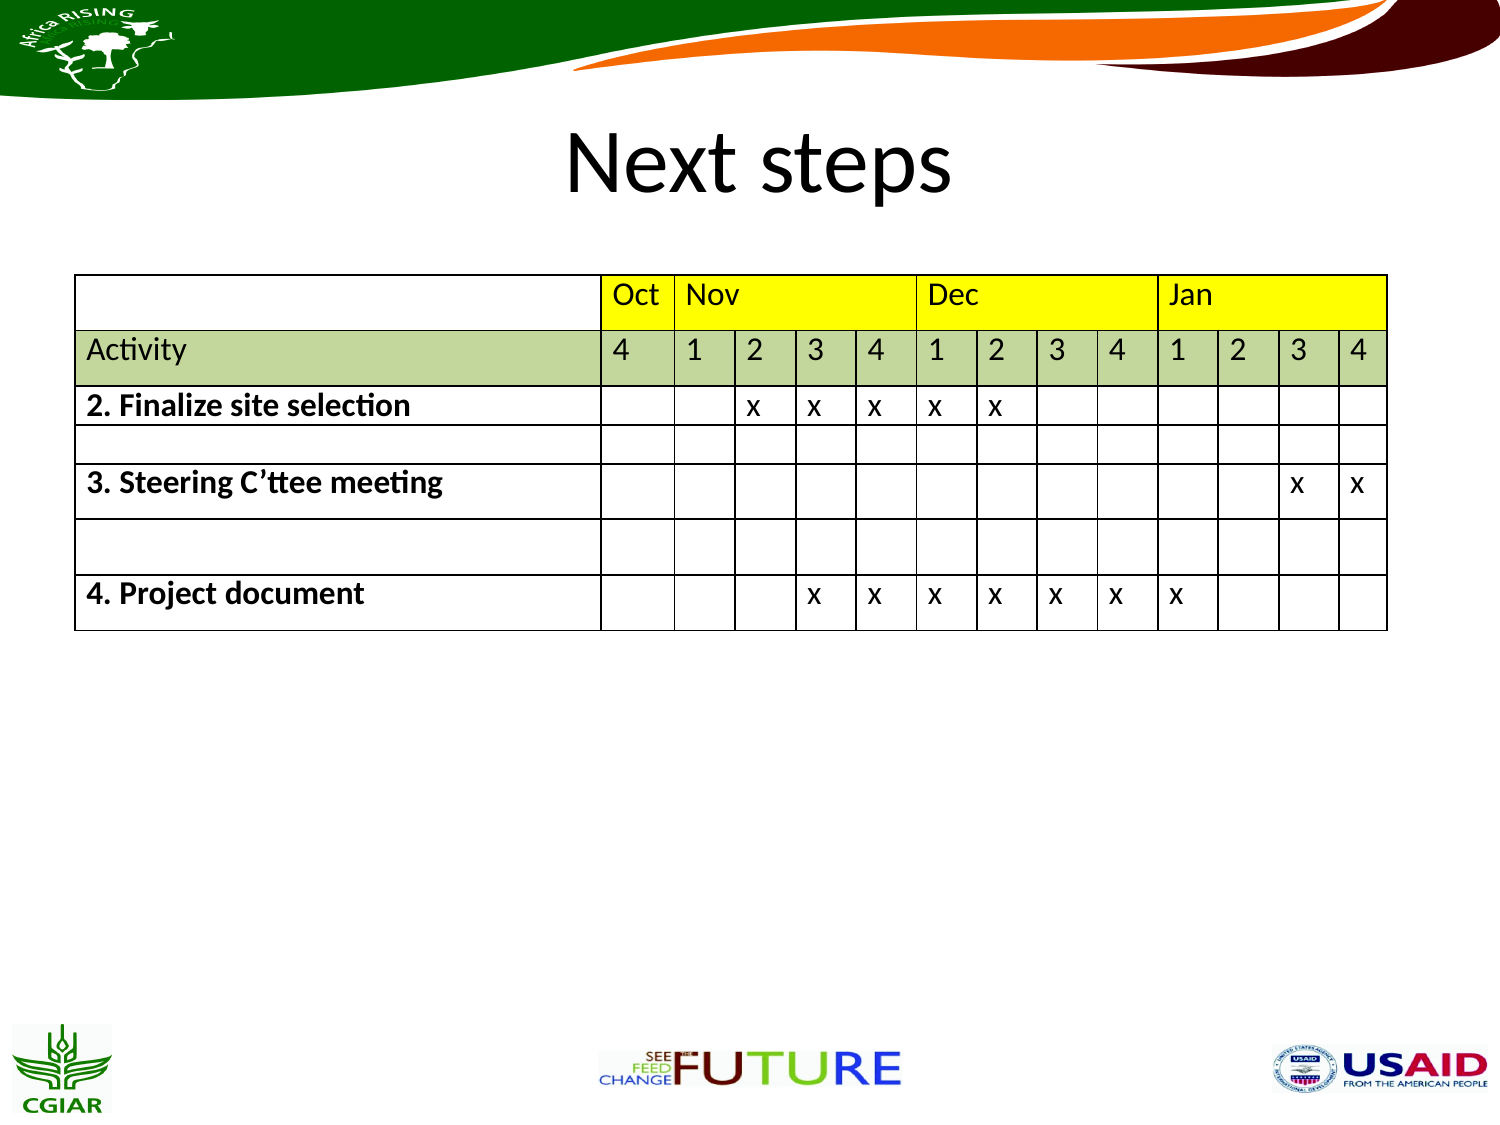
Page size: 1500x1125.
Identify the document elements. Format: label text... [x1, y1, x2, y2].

table_cell [1280, 576, 1338, 630]
table_cell [917, 520, 976, 574]
table_cell [602, 520, 674, 574]
table_cell 2 [1219, 331, 1278, 385]
table_cell [675, 426, 734, 463]
table_cell [602, 426, 674, 463]
table_header Nov [675, 276, 916, 330]
table_cell [1038, 520, 1097, 574]
table_cell 4 [857, 331, 916, 385]
table_cell [675, 576, 734, 630]
table_cell [736, 426, 795, 463]
table_cell x [1098, 576, 1157, 630]
table_cell [1038, 387, 1097, 424]
table_cell 4. Project document [76, 576, 600, 630]
table_cell [857, 426, 916, 463]
table_cell [797, 465, 855, 518]
table_header Dec [917, 276, 1157, 330]
table_cell x [1280, 465, 1338, 518]
table_cell 2 [736, 331, 795, 385]
table_cell [1280, 426, 1338, 463]
table_cell [1098, 387, 1157, 424]
table_cell [1340, 576, 1386, 630]
table_cell 4 [602, 331, 674, 385]
table_cell [1219, 465, 1278, 518]
table_cell [1219, 387, 1278, 424]
table_cell [917, 426, 976, 463]
table_cell 3 [1038, 331, 1097, 385]
table_cell x [978, 387, 1036, 424]
table_cell 3 [797, 331, 855, 385]
table_cell x [917, 576, 976, 630]
table_cell [1340, 387, 1386, 424]
table_cell 2 [978, 331, 1036, 385]
table_cell [857, 520, 916, 574]
table_header Oct [602, 276, 674, 330]
table_cell [1340, 426, 1386, 463]
text_box Next steps [0, 108, 1500, 213]
table_cell x [1038, 576, 1097, 630]
table_cell [1340, 520, 1386, 574]
table_cell x [1340, 465, 1386, 518]
table_cell 3 [1280, 331, 1338, 385]
table_cell 1 [917, 331, 976, 385]
table_cell [1219, 576, 1278, 630]
table_cell [797, 520, 855, 574]
table_cell [1159, 465, 1217, 518]
table_cell x [857, 387, 916, 424]
table_cell [1159, 520, 1217, 574]
table_cell [1038, 426, 1097, 463]
table_cell x [917, 387, 976, 424]
table_cell [602, 387, 674, 424]
table_cell [76, 426, 600, 463]
table_cell Activity [76, 331, 600, 385]
table_cell x [1159, 576, 1217, 630]
table_cell [1098, 465, 1157, 518]
table_cell [736, 576, 795, 630]
table_cell 4 [1098, 331, 1157, 385]
table_cell x [797, 576, 855, 630]
table_cell [675, 387, 734, 424]
table_cell [1098, 426, 1157, 463]
table_cell x [978, 576, 1036, 630]
table_cell [675, 520, 734, 574]
picture [12, 1024, 1488, 1113]
table_cell [1159, 426, 1217, 463]
table_cell [736, 465, 795, 518]
table_cell [1280, 520, 1338, 574]
table_cell 4 [1340, 331, 1386, 385]
table_cell [602, 576, 674, 630]
table_cell [857, 465, 916, 518]
table_cell [917, 465, 976, 518]
table_cell 1 [675, 331, 734, 385]
picture [0, 0, 1500, 101]
table_cell [1159, 387, 1217, 424]
table_cell [978, 465, 1036, 518]
table_cell [978, 426, 1036, 463]
table_cell 1 [1159, 331, 1217, 385]
table_cell 2. Finalize site selection [76, 387, 600, 424]
table_cell x [797, 387, 855, 424]
table_cell x [857, 576, 916, 630]
table_cell [1098, 520, 1157, 574]
table_cell [76, 520, 600, 574]
table_cell [675, 465, 734, 518]
table_cell [1219, 426, 1278, 463]
table_cell [1219, 520, 1278, 574]
table_cell [1038, 465, 1097, 518]
table_cell [797, 426, 855, 463]
table_cell [1280, 387, 1338, 424]
table_cell [978, 520, 1036, 574]
table_cell [602, 465, 674, 518]
table_cell [736, 520, 795, 574]
table_header Jan [1159, 276, 1386, 330]
table_cell x [736, 387, 795, 424]
table_cell 3. Steering C’ttee meeting [76, 465, 600, 518]
table_header [76, 276, 600, 330]
